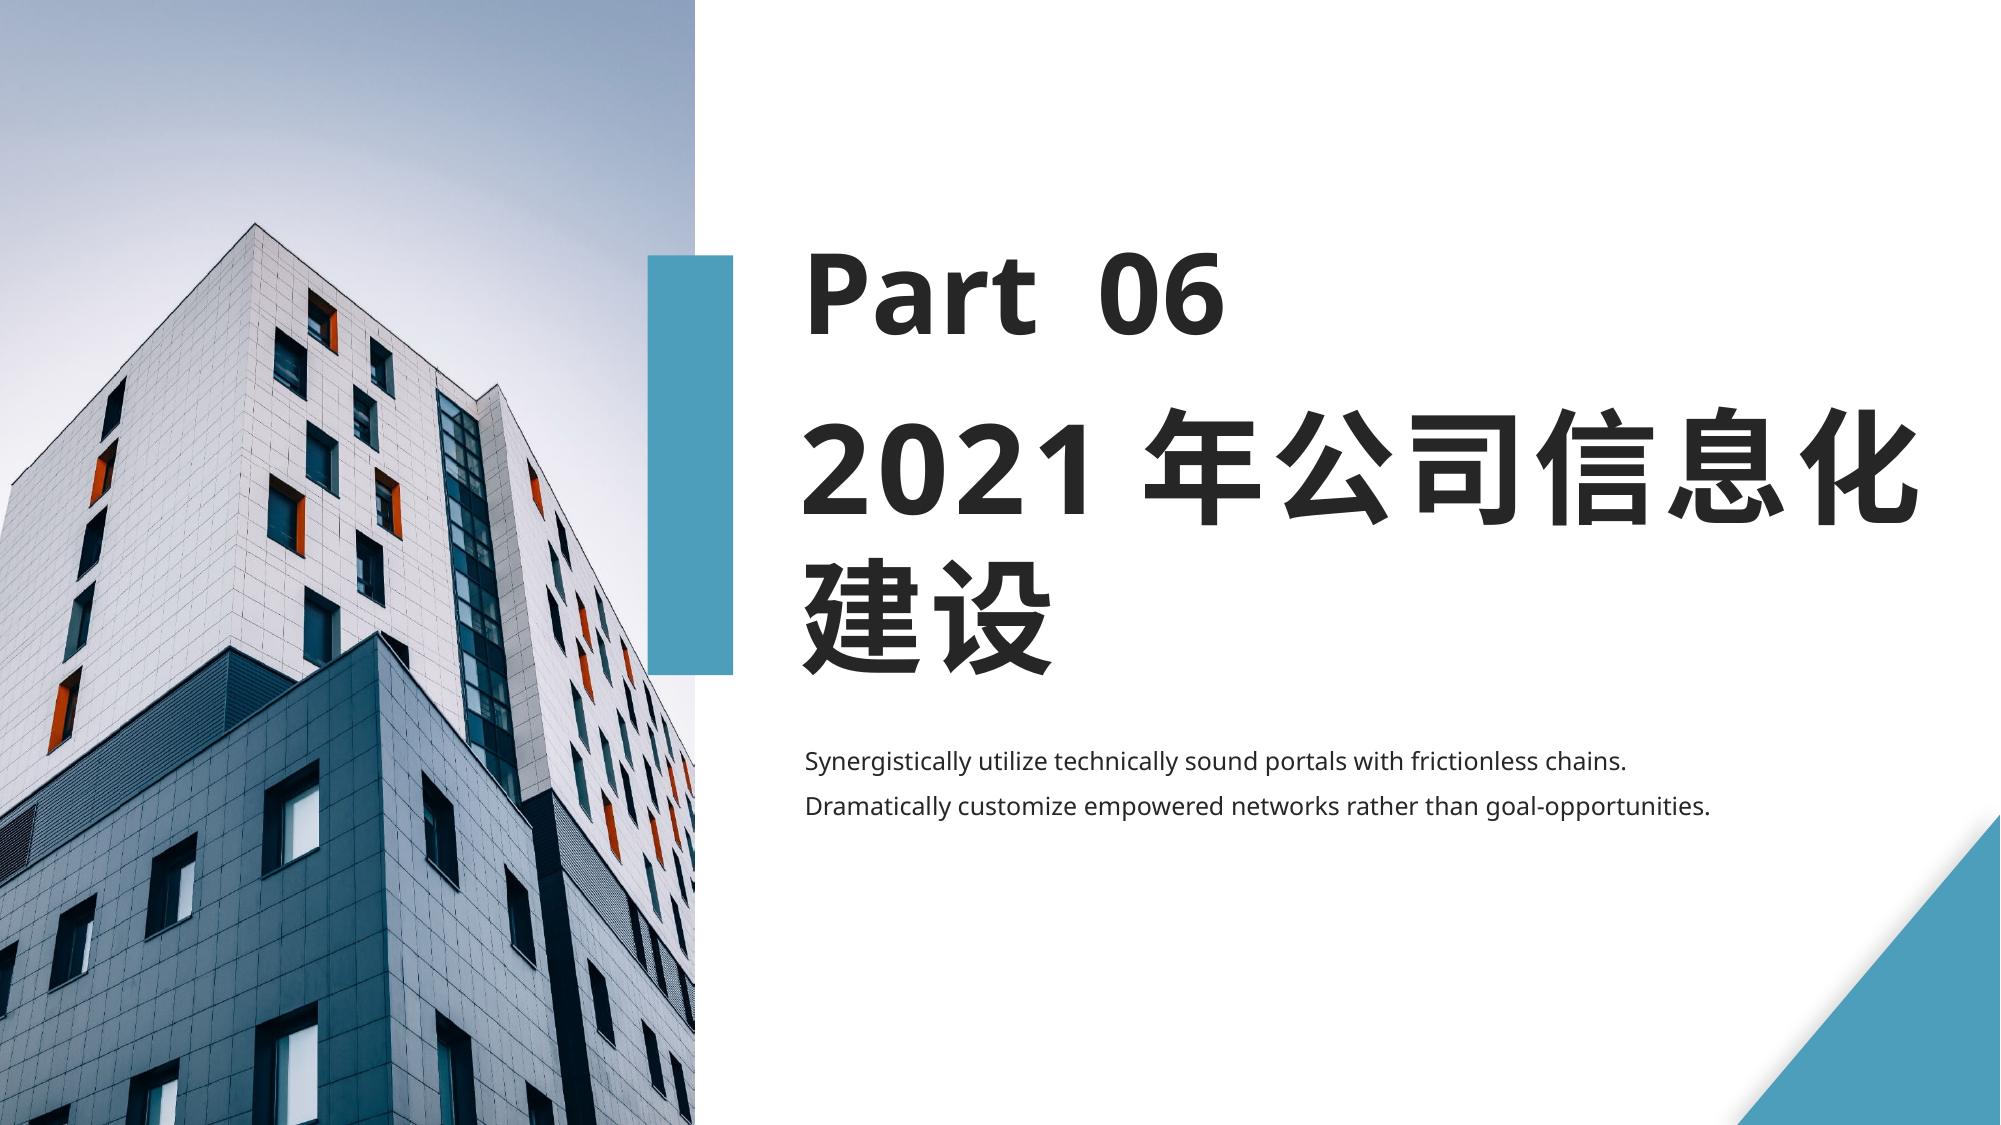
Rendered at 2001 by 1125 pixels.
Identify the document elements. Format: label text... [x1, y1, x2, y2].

text_box [694, 254, 734, 676]
text_box 2021年公司信息化建设 [784, 382, 2000, 697]
text_box [1735, 812, 2000, 1125]
text_box Synergistically utilize technically sound portals with frictionless chains. Dramatically customize empowered networks rather than goal-opportunities. [804, 730, 1738, 821]
text_box Part 06 [786, 214, 1242, 365]
picture [0, 0, 695, 1125]
